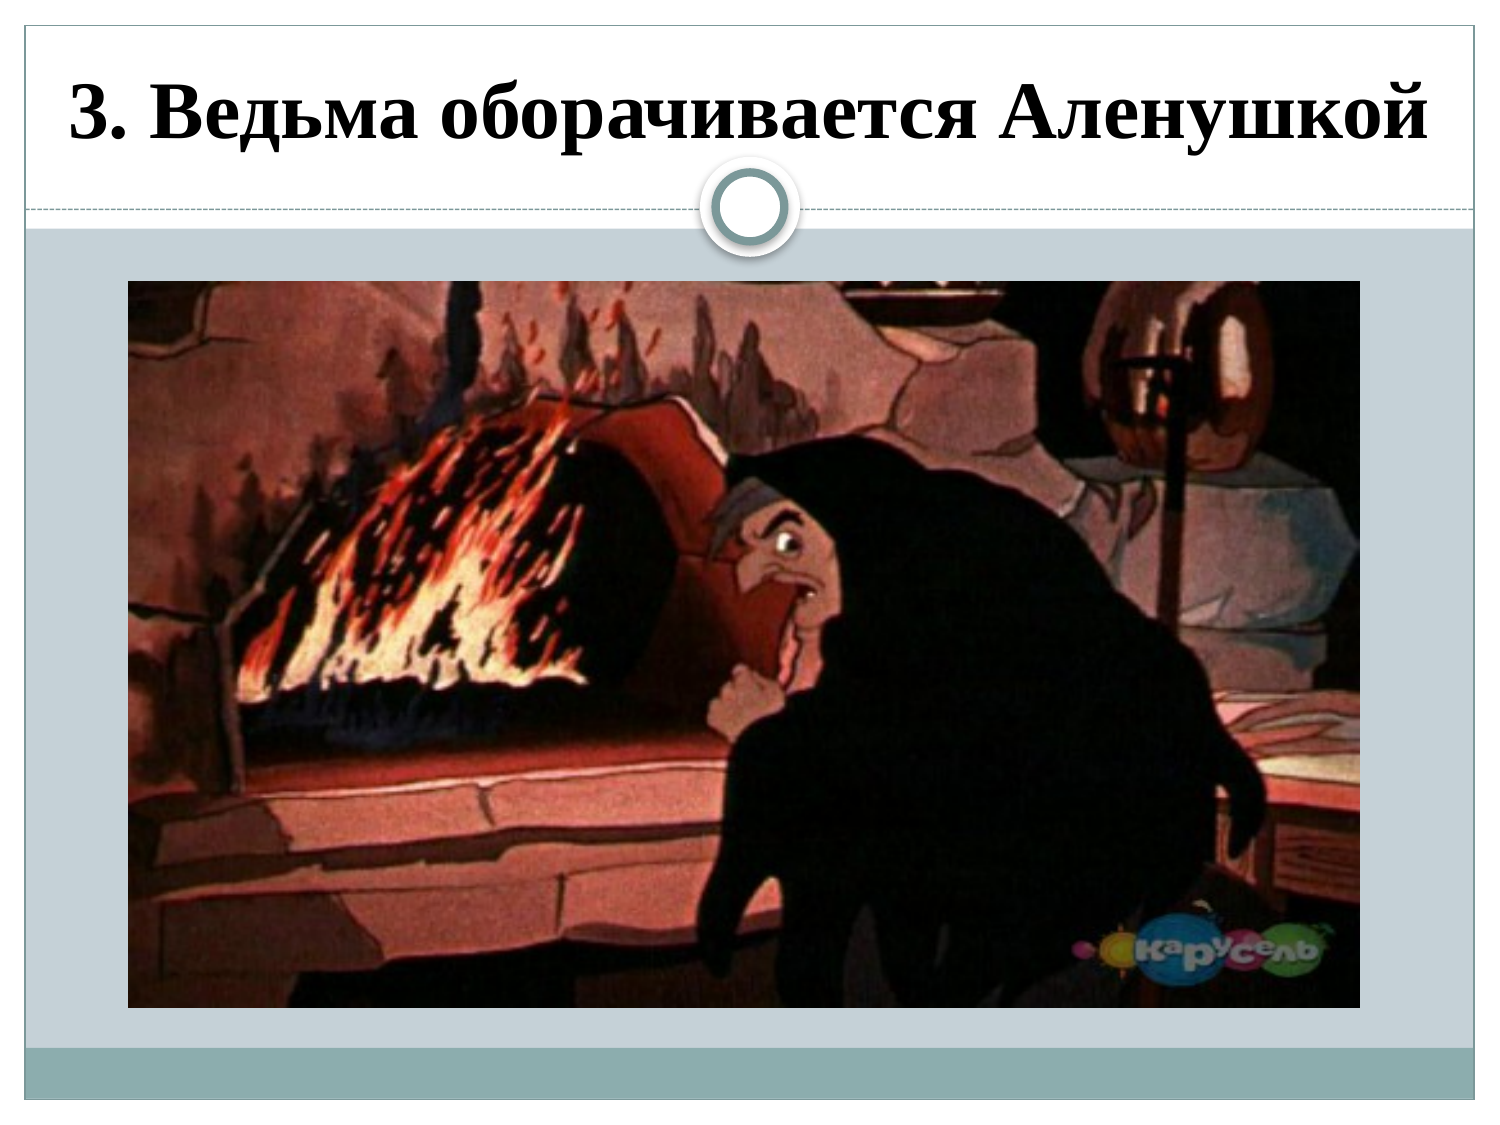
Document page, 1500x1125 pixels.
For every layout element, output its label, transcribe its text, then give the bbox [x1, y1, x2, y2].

title 3. Ведьма оборачивается Аленушкой [49, 37, 1450, 163]
picture [128, 281, 1360, 1009]
